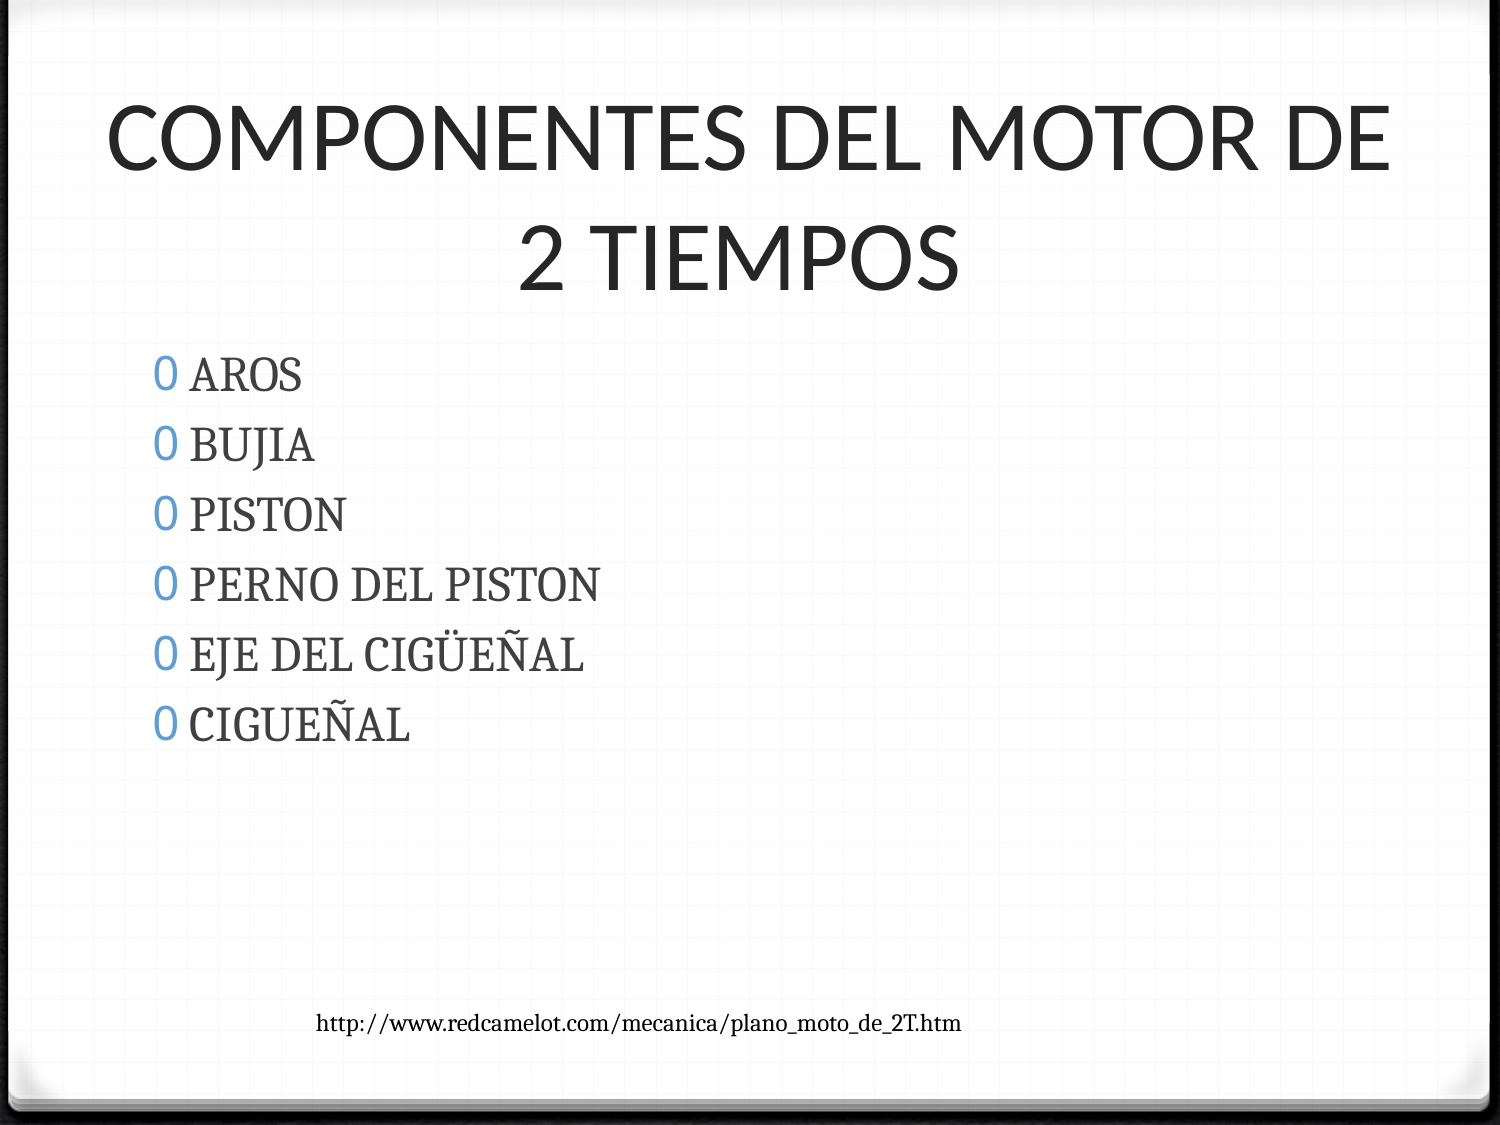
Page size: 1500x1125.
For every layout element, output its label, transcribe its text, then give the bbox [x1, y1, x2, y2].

text_box http://www.redcamelot.com/mecanica/plano_moto_de_2T.htm [301, 999, 1152, 1045]
title COMPONENTES DEL MOTOR DE 2 TIEMPOS [90, 71, 1410, 309]
list AROS BUJIA PISTON PERNO DEL PISTON EJE DEL CIGÜEÑAL CIGUEÑAL [137, 334, 1363, 983]
picture [0, 0, 1500, 1125]
